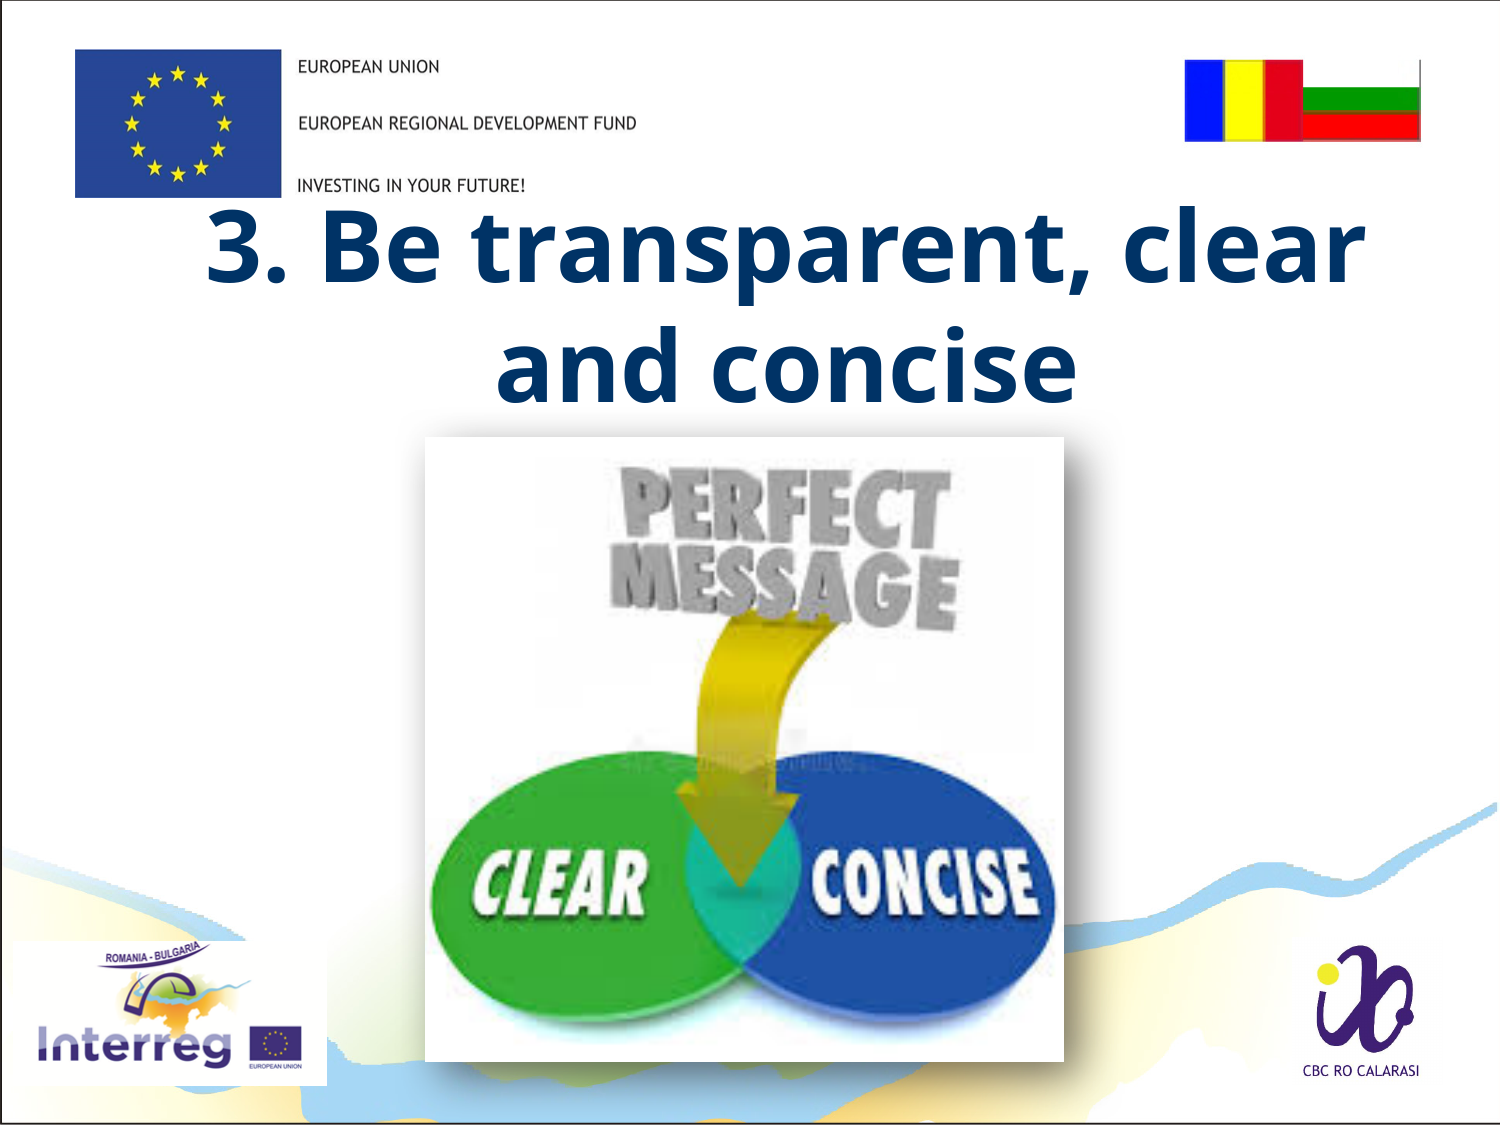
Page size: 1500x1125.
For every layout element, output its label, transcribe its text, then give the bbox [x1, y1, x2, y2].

picture [0, 0, 1500, 1125]
list 3. Be transparent, clear and concise [112, 174, 1463, 918]
